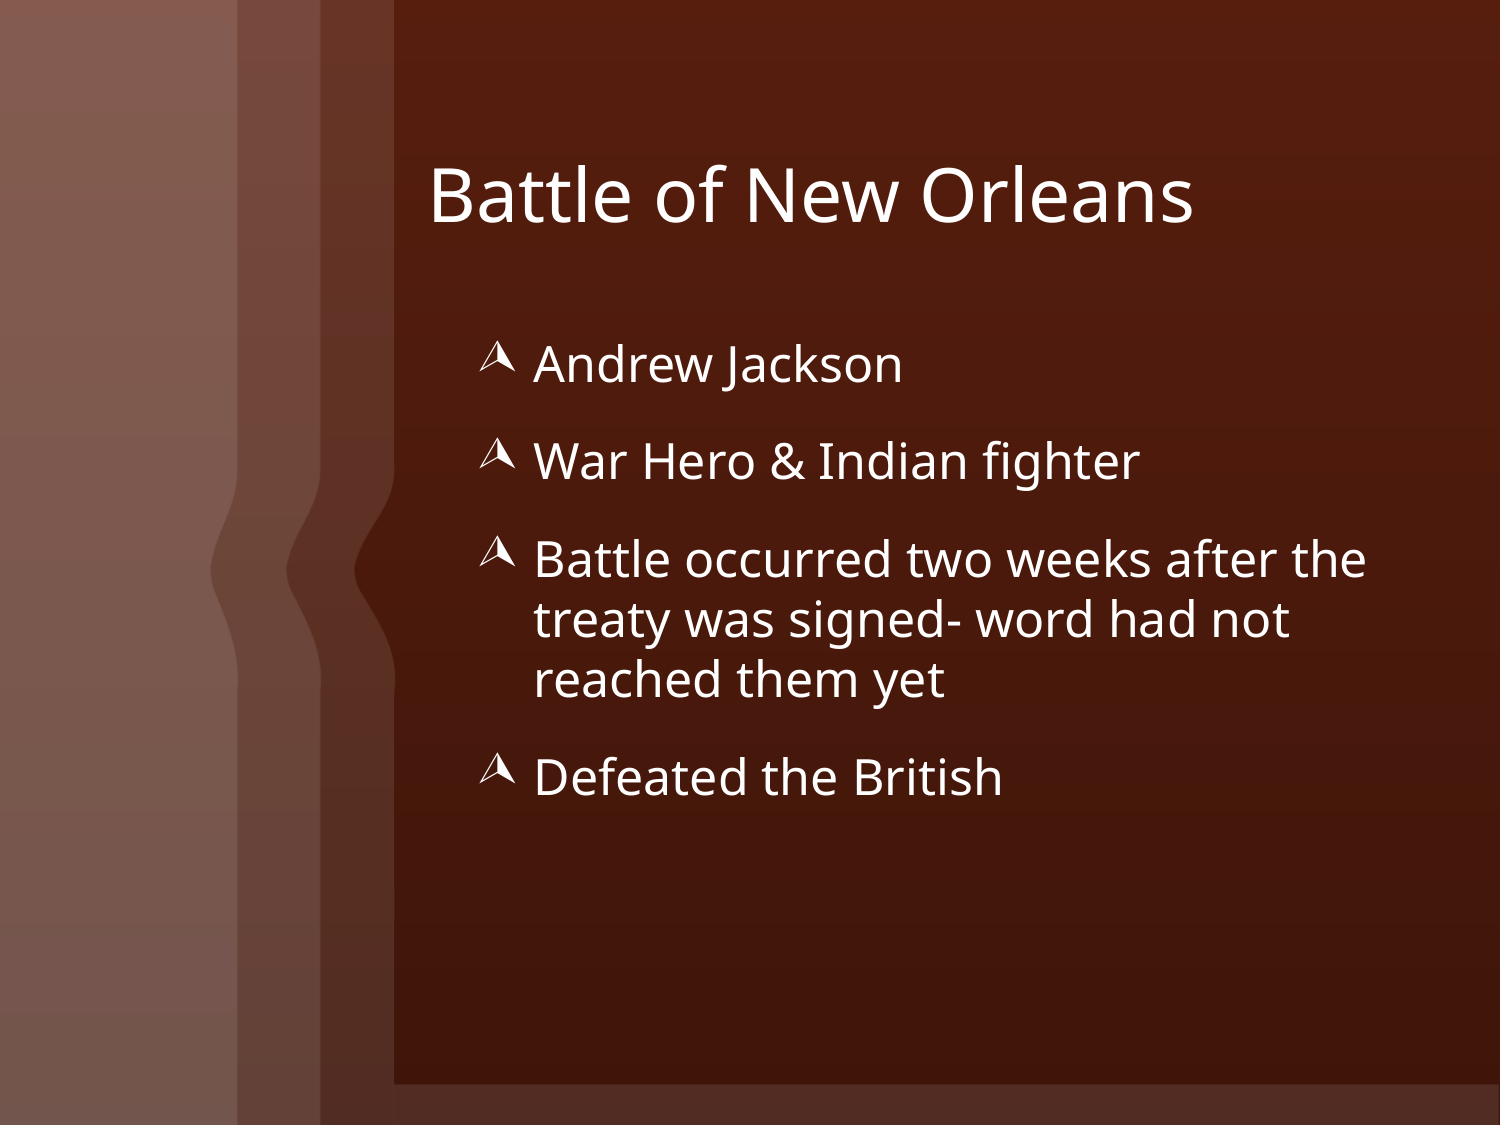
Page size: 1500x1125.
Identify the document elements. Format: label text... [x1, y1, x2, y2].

list Andrew Jackson War Hero & Indian fighter Battle occurred two weeks after the treaty was signed- word had not reached them yet Defeated the British [462, 324, 1425, 1000]
picture [0, 0, 1500, 1125]
title Battle of New Orleans [412, 57, 1425, 246]
